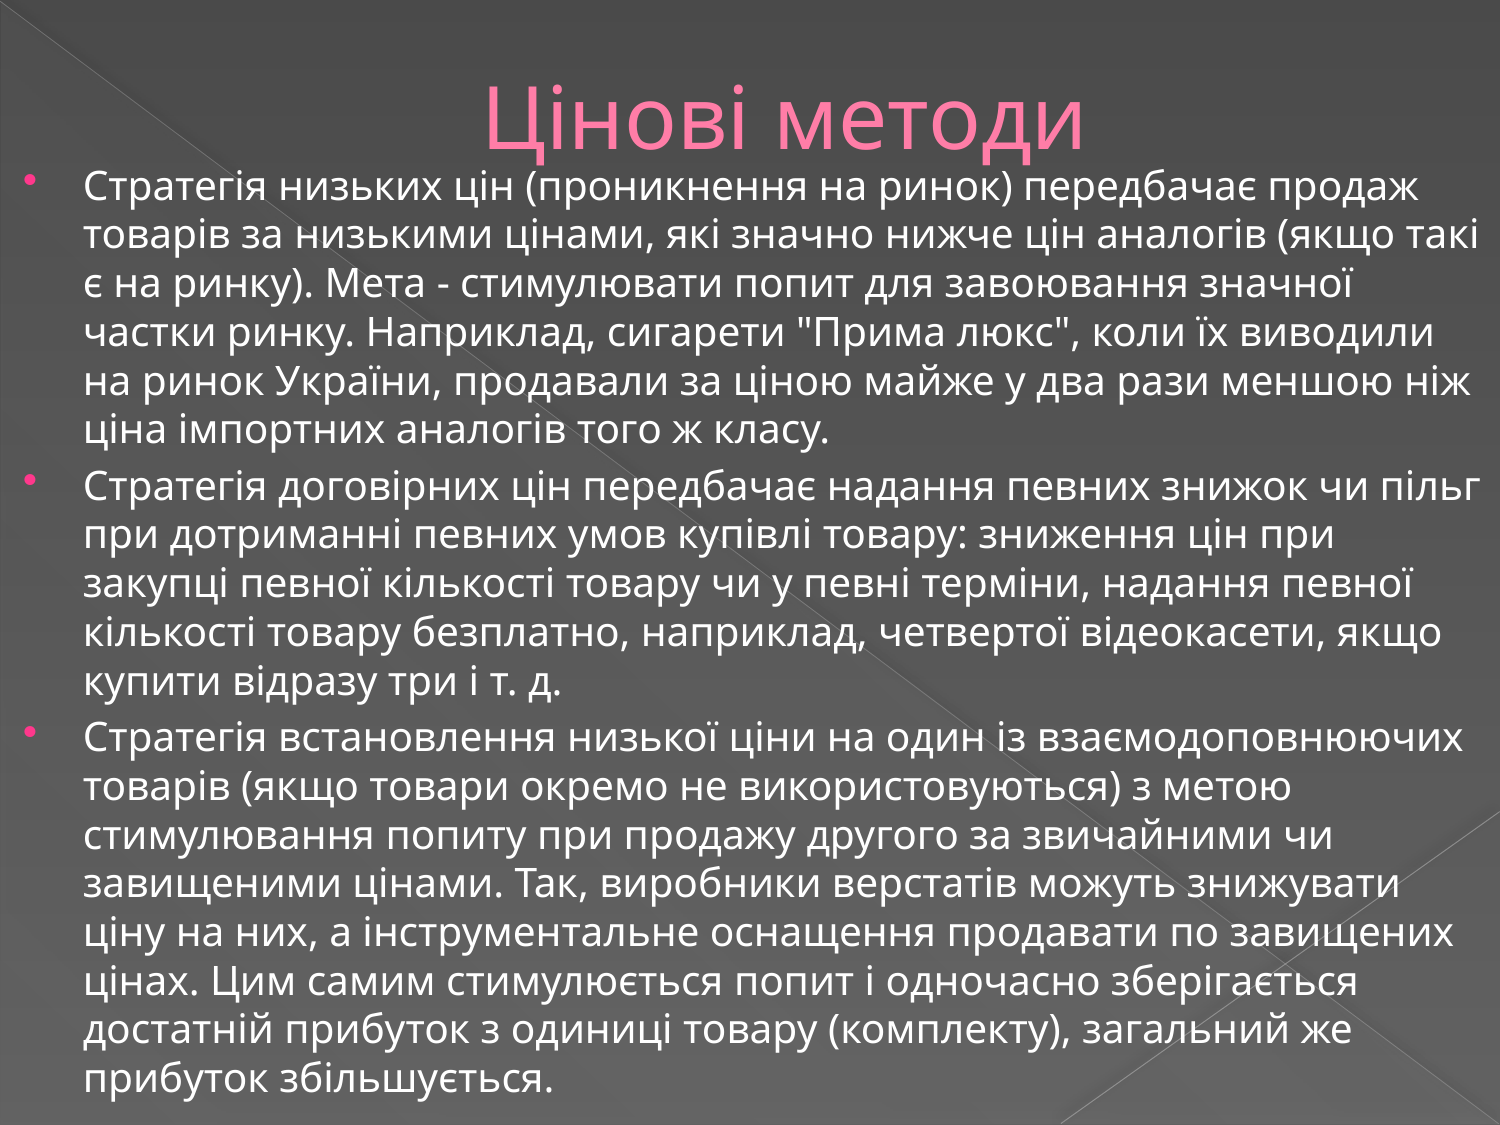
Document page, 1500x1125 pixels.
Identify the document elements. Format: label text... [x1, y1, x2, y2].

list Стратегія низьких цін (проникнення на ринок) передбачає продаж товарів за низькими цінами, які значно нижче цін аналогів (якщо такі є на ринку). Мета - стимулювати попит для завоювання значної частки ринку. Наприклад, сигарети "Прима люкс", коли їх виводили на ринок України, продавали за ціною майже у два рази меншою ніж ціна імпортних аналогів того ж класу. Стратегія договірних цін передбачає надання певних знижок чи пільг при дотриманні певних умов купівлі товару: зниження цін при закупці певної кількості товару чи у певні терміни, надання певної кількості товару безплатно, наприклад, четвертої відеокасети, якщо купити відразу три і т. д. Стратегія встановлення низької ціни на один із взаємодоповнюючих товарів (якщо товари окремо не використовуються) з метою стимулювання попиту при продажу другого за звичайними чи завищеними цінами. Так, виробники верстатів можуть знижувати ціну на них, а інструментальне оснащення продавати по завищених цінах. Цим самим стимулюється попит і одночасно зберігається достатній прибуток з одиниці товару (комплекту), загальний же прибуток збільшується. [0, 152, 1500, 1125]
title Цінові методи [70, 0, 1421, 152]
